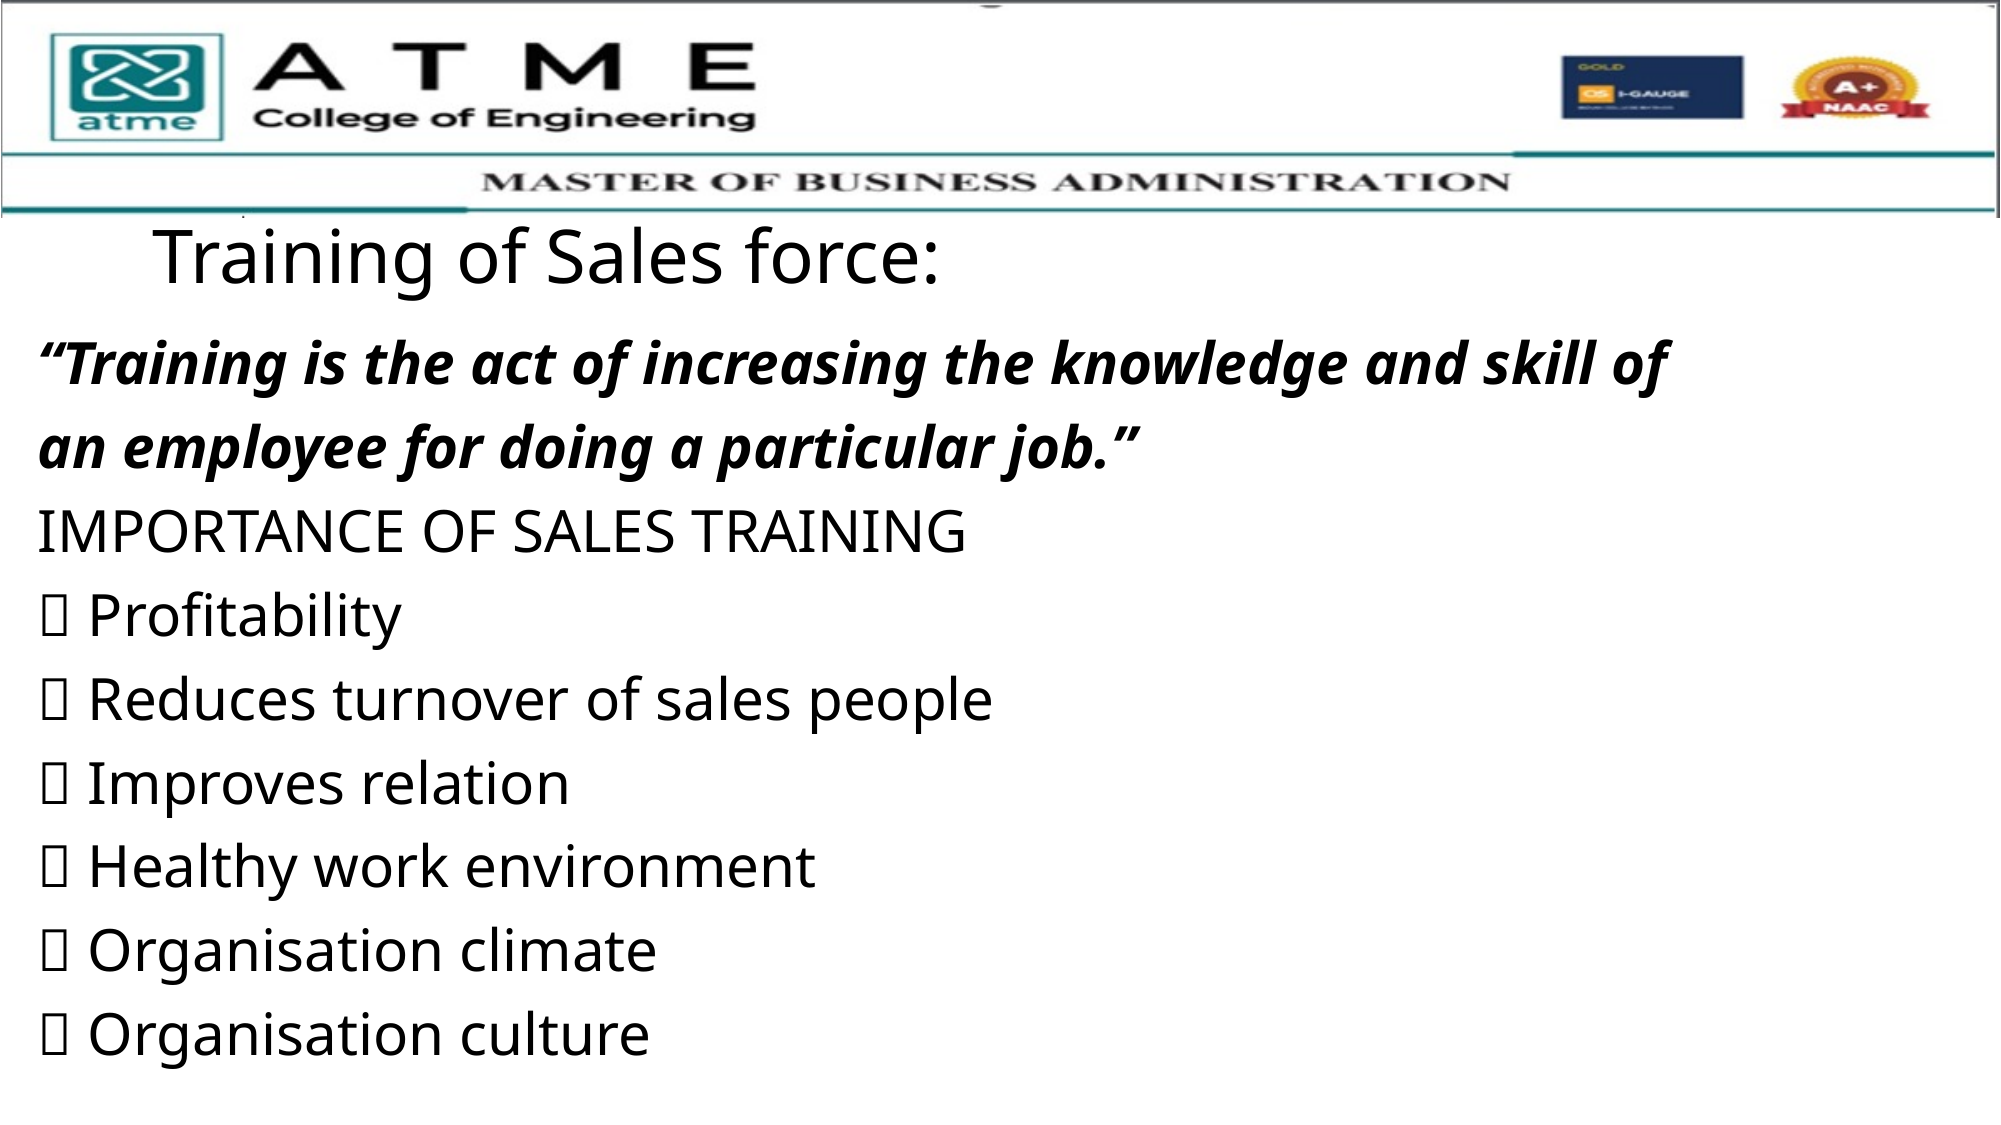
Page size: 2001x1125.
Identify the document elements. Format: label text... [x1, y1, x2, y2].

title Training of Sales force: [137, 211, 1863, 307]
picture [1, 0, 2000, 218]
list “Training is the act of increasing the knowledge and skill of an employee for doing a particular job.” IMPORTANCE OF SALES TRAINING  Profitability  Reduces turnover of sales people  Improves relation  Healthy work environment  Organisation climate  Organisation culture [22, 327, 1960, 1091]
